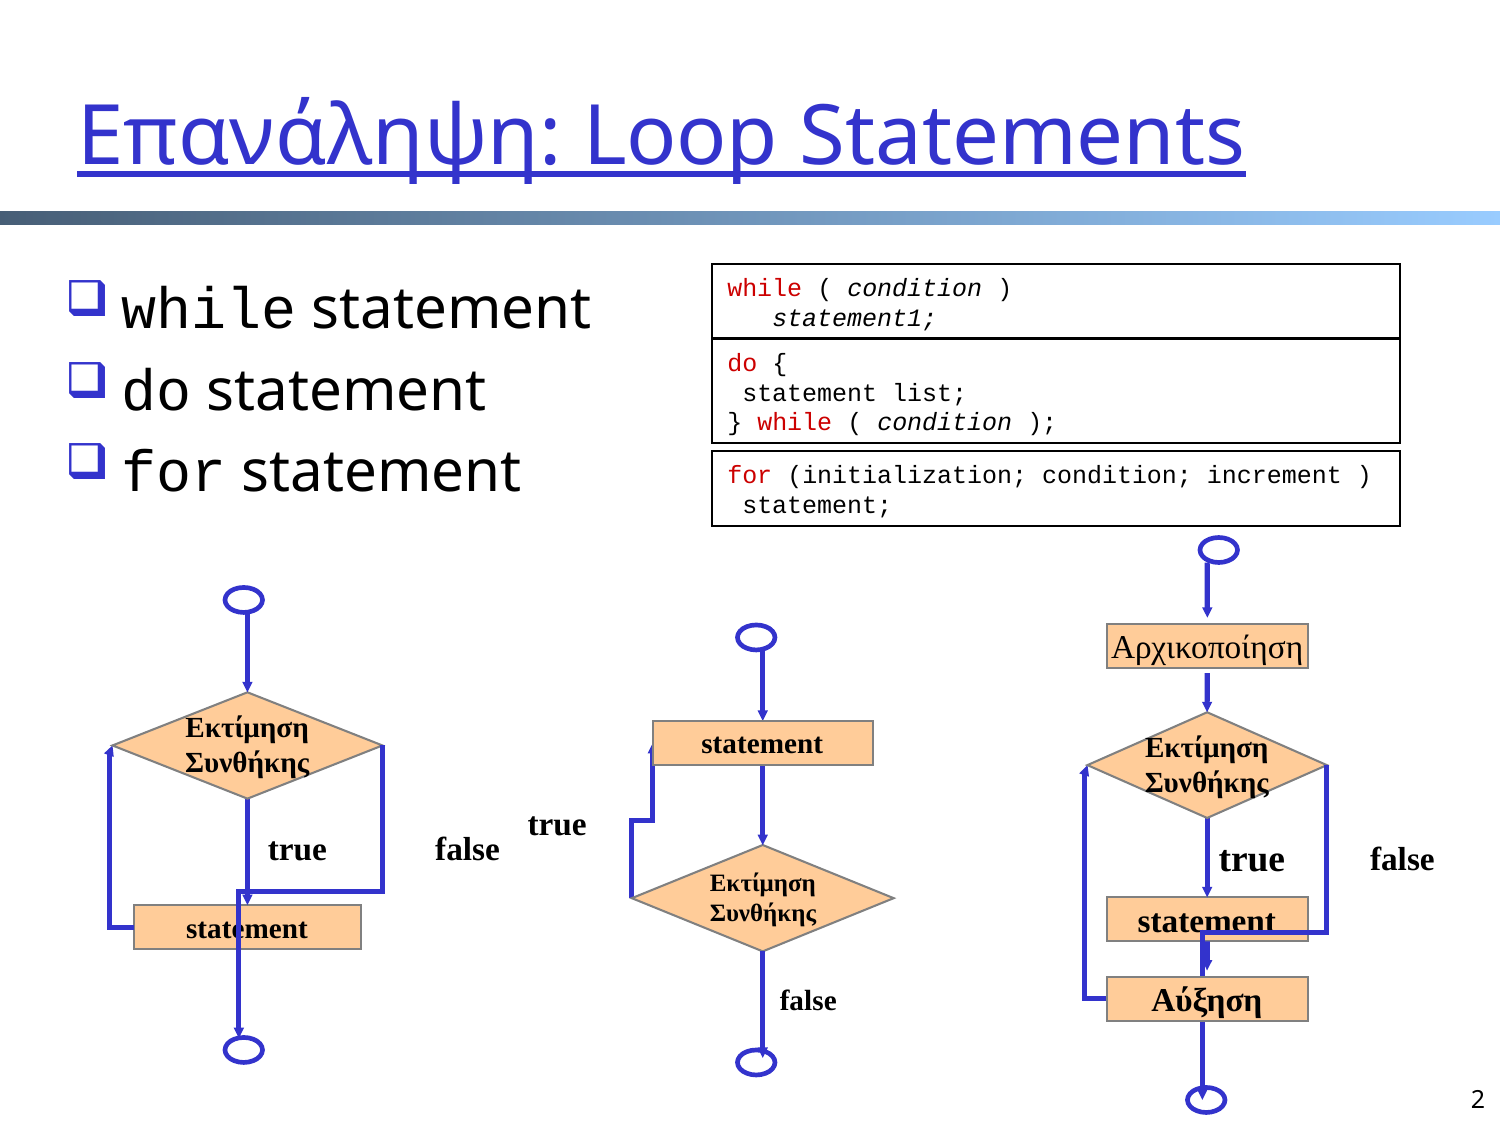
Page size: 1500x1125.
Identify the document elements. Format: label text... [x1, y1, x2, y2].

text_box Επανάληψη: Loop Statements [62, 37, 1400, 225]
text_box do { statement list; } while ( condition ); [712, 338, 1400, 444]
text_box [225, 1048, 263, 1063]
text_box [1200, 537, 1238, 560]
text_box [1087, 562, 1451, 1101]
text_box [512, 649, 894, 1059]
text_box while ( condition ) statement1; [712, 263, 1400, 338]
text_box [738, 1067, 774, 1075]
slide_number 2 [1150, 1049, 1500, 1125]
text_box [737, 624, 775, 648]
text_box while statement do statement for statement [50, 262, 1363, 1025]
text_box for (initialization; condition; increment ) statement; [712, 451, 1400, 526]
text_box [112, 612, 516, 1039]
text_box [225, 587, 263, 610]
